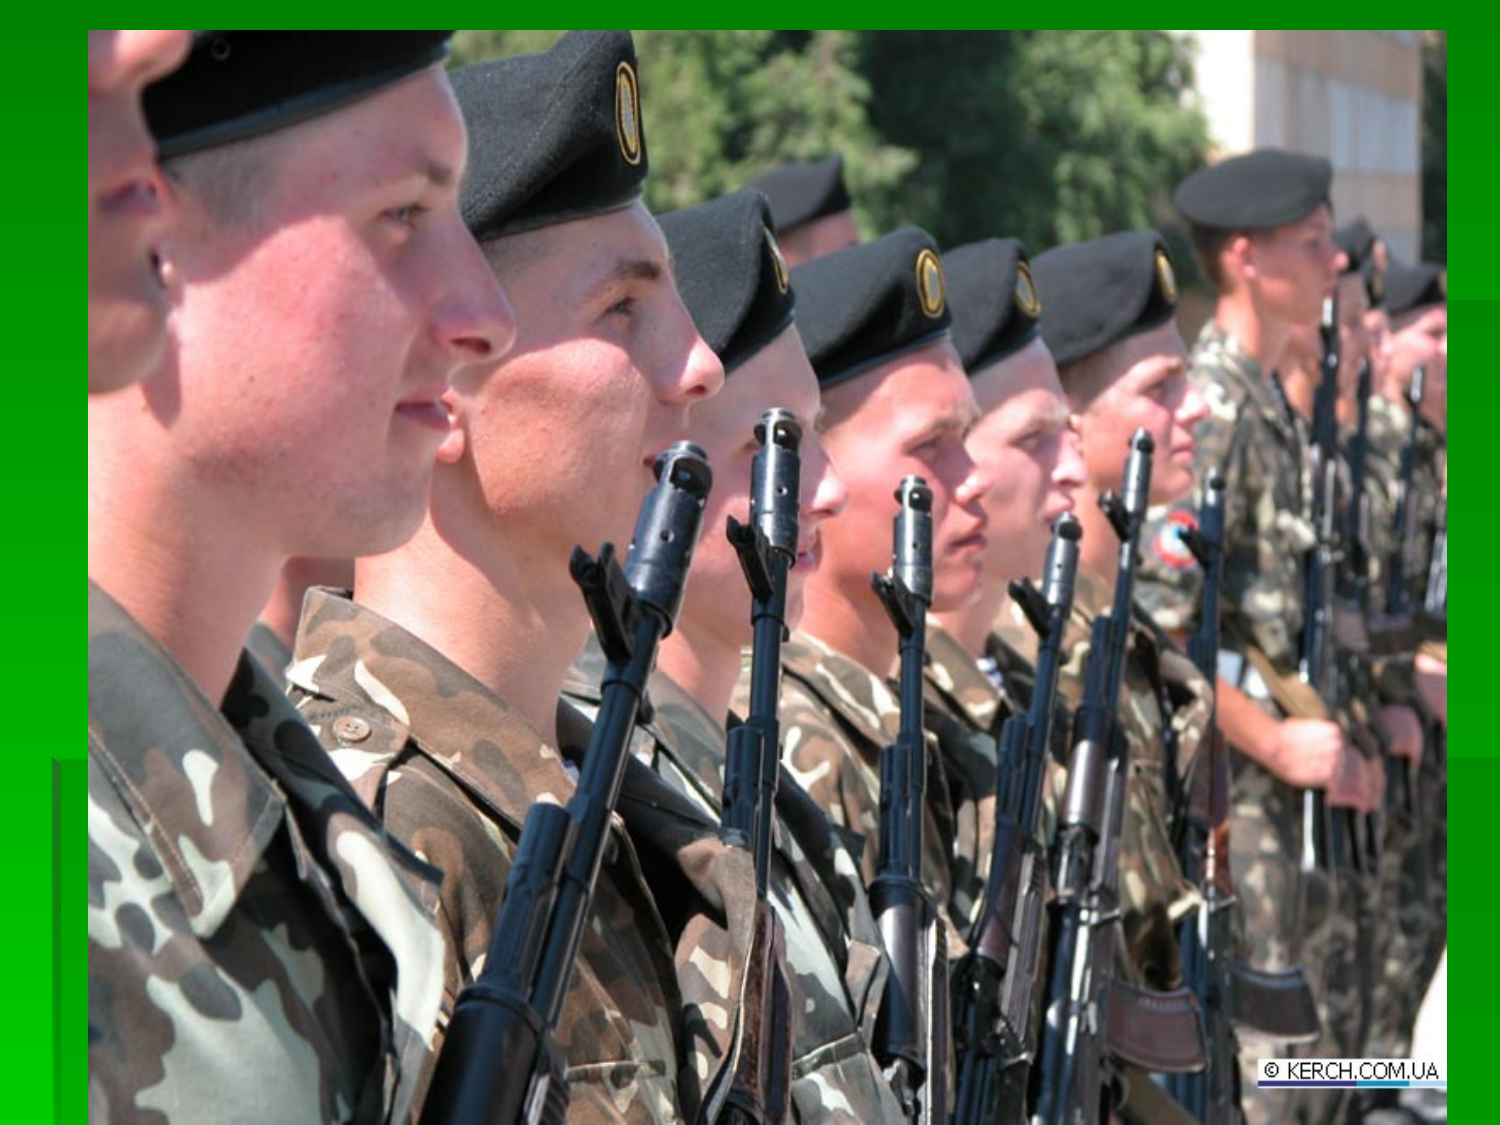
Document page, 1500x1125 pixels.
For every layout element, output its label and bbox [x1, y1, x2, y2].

picture [88, 30, 1448, 1125]
